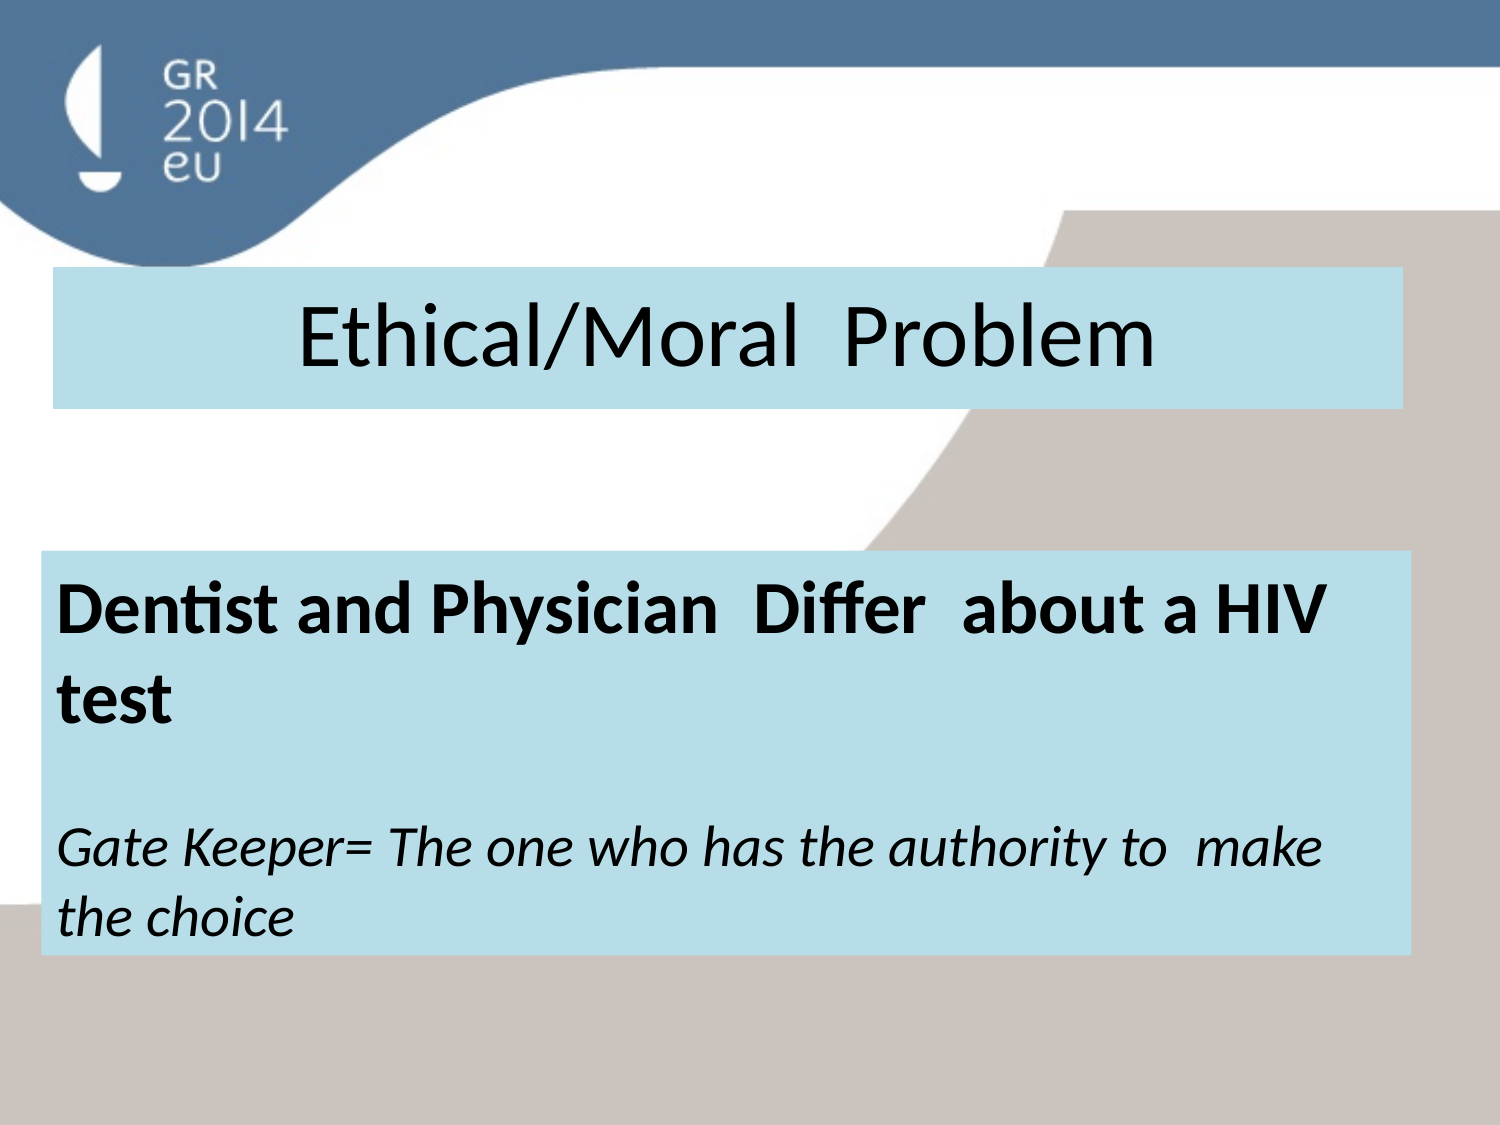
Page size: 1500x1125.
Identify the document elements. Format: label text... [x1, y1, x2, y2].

text_box Dentist and Physician Differ about a HIV test Gate Keeper= The one who has the authority to make the choice [41, 550, 1412, 956]
text_box Ethical/Moral Problem [53, 267, 1403, 409]
